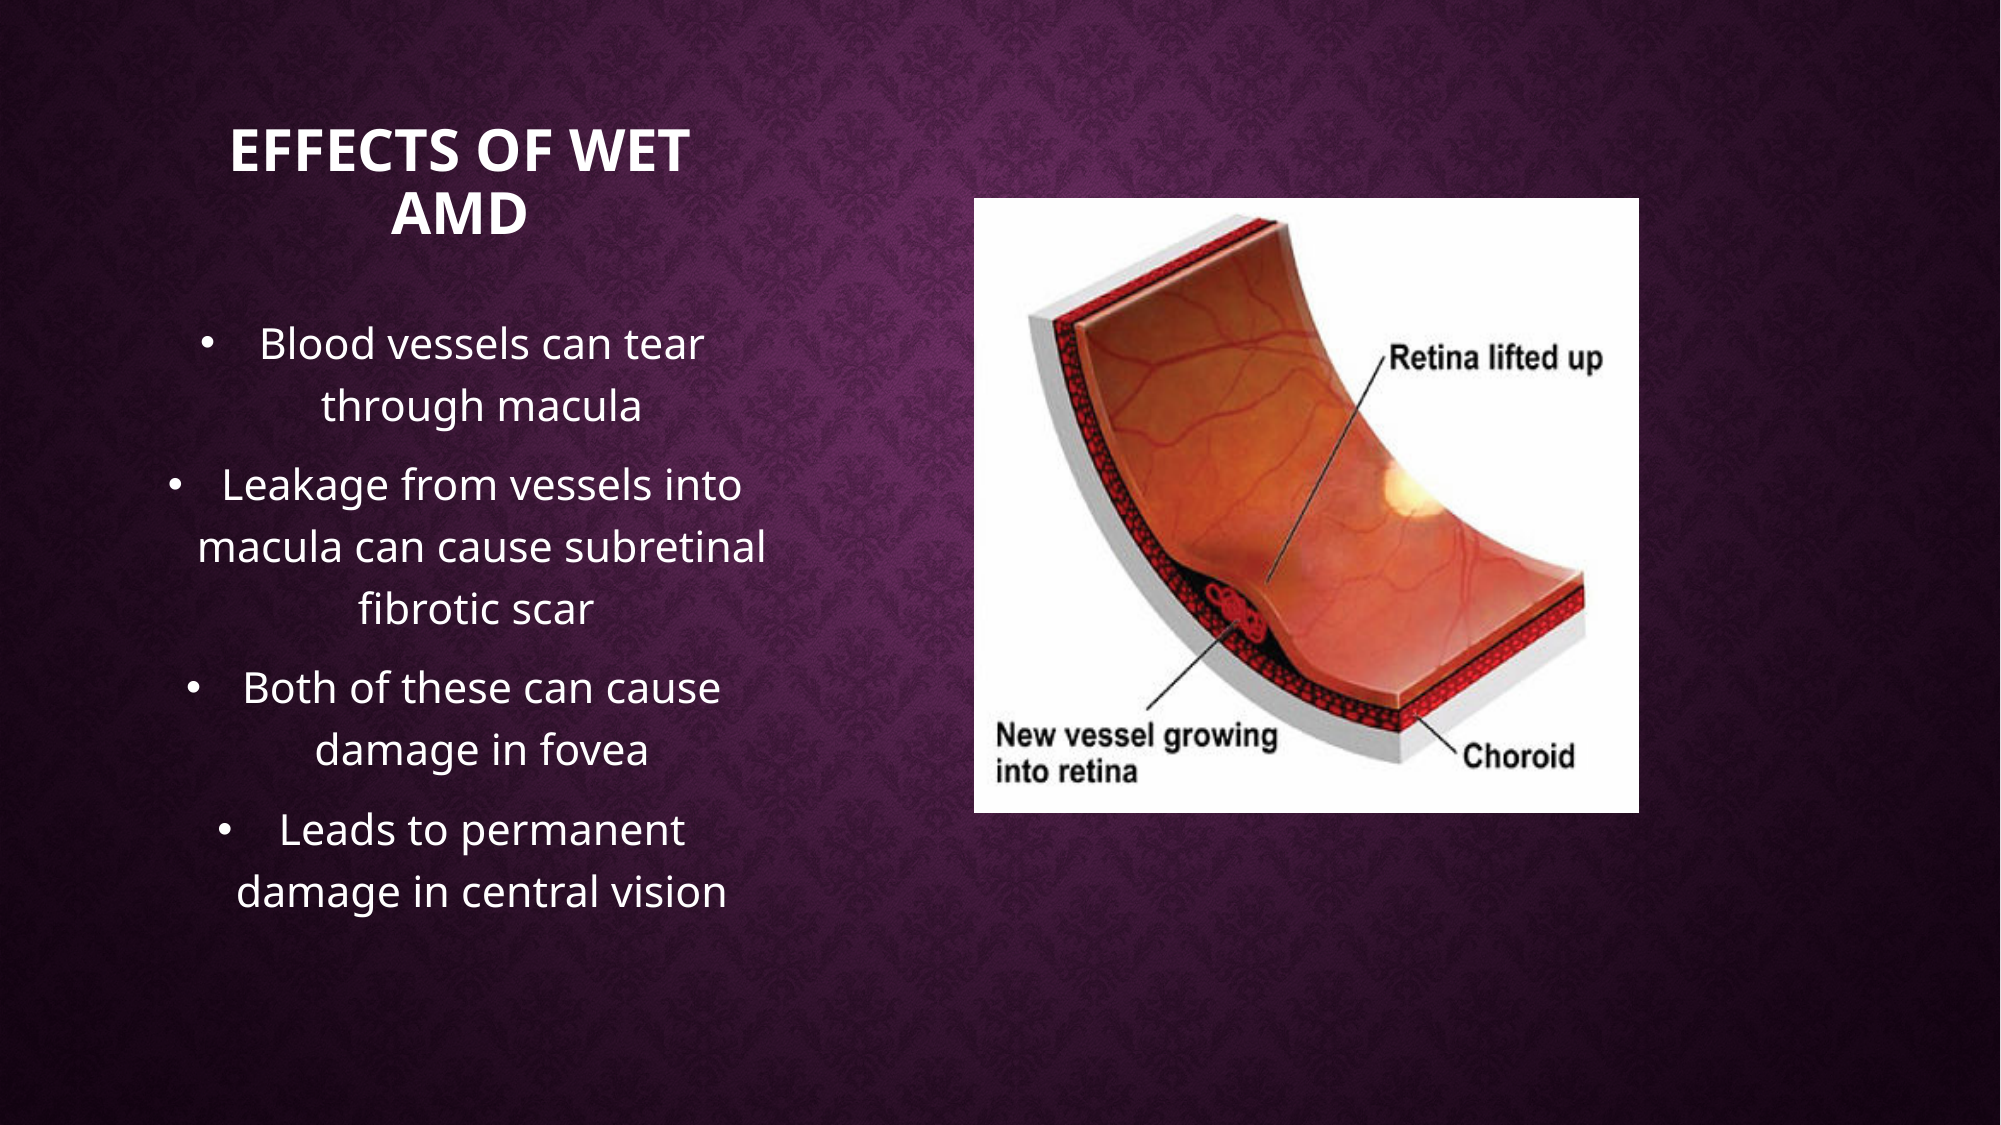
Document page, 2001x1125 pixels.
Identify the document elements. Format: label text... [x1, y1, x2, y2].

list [974, 197, 1640, 814]
title Effects of Wet AMD [137, 75, 783, 255]
list Blood vessels can tear through macula Leakage from vessels into macula can cause subretinal fibrotic scar Both of these can cause damage in fovea Leads to permanent damage in central vision [137, 298, 783, 924]
